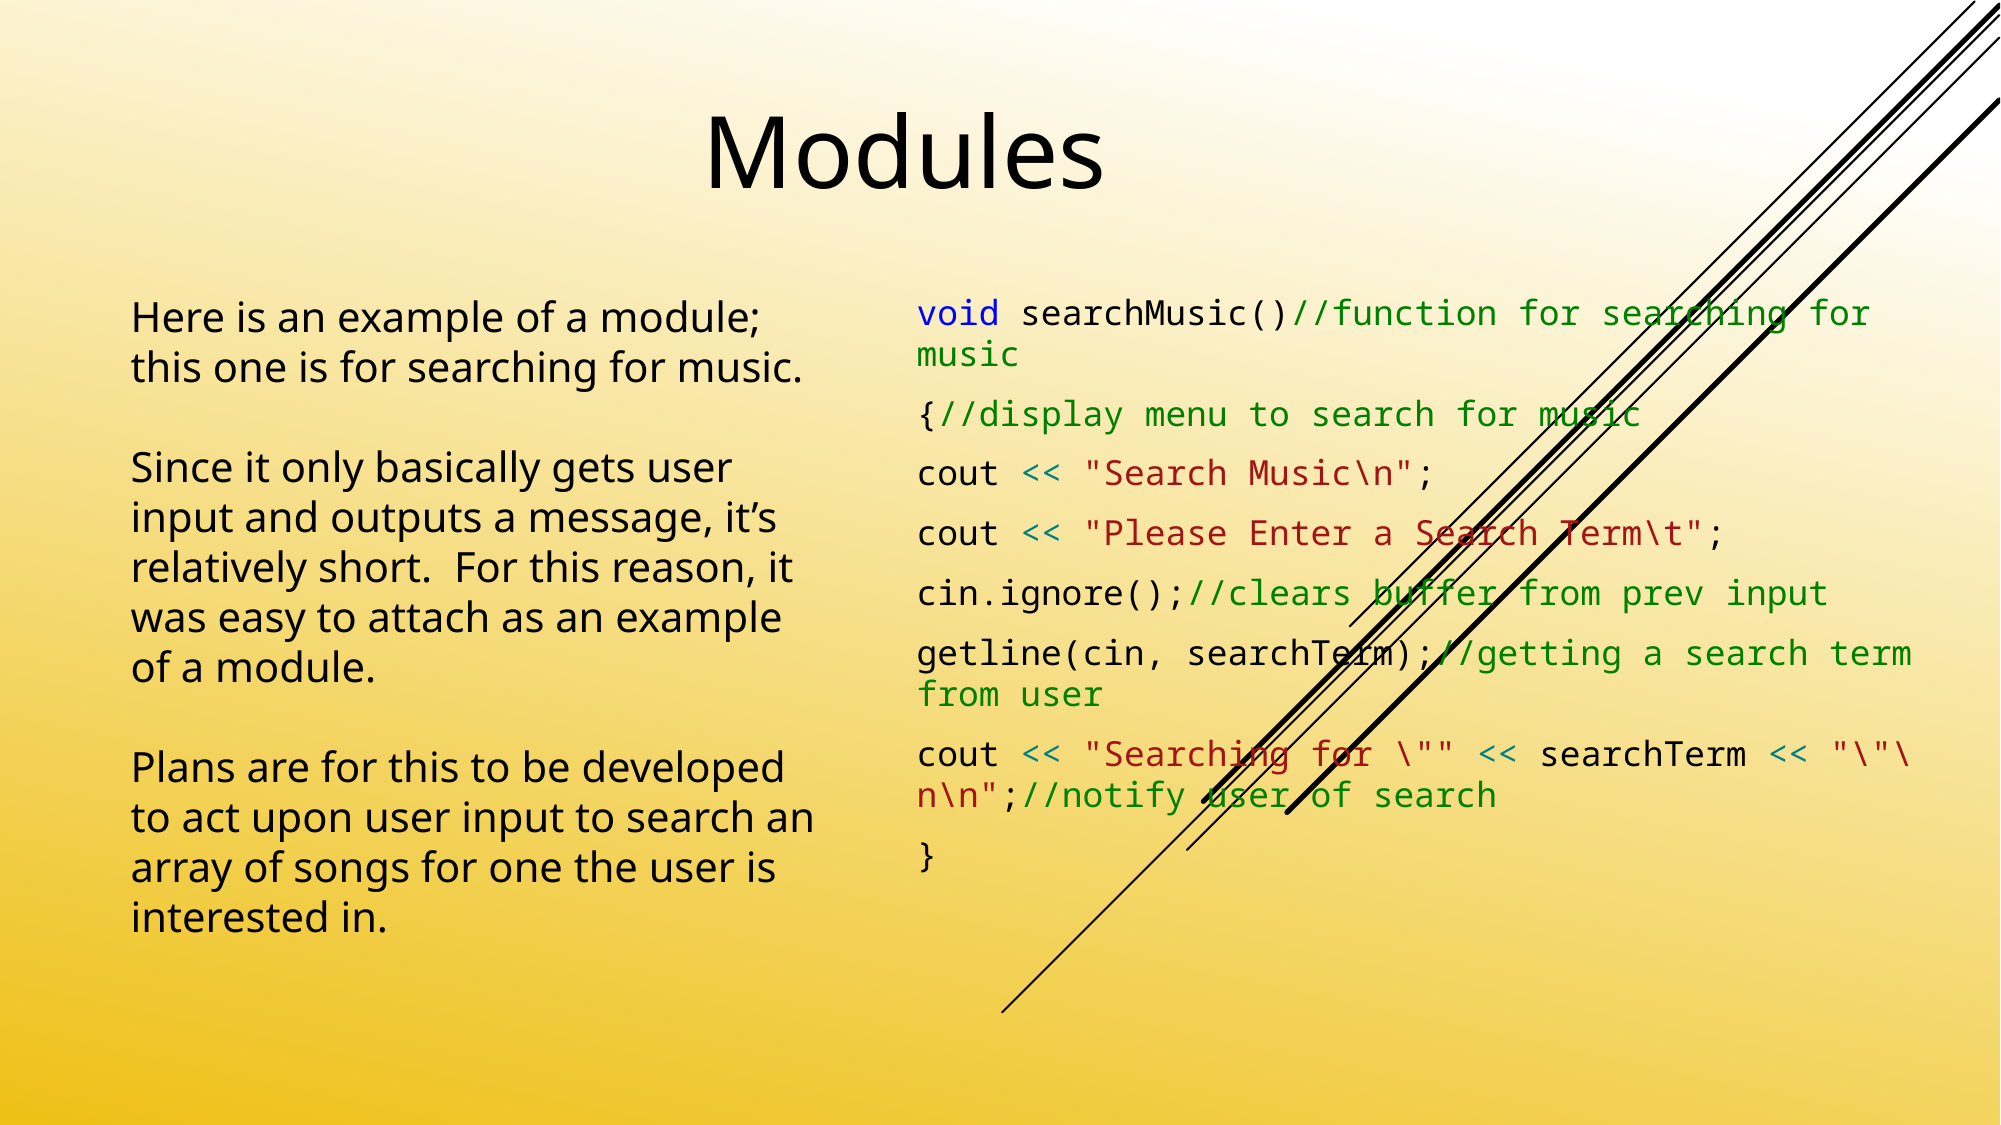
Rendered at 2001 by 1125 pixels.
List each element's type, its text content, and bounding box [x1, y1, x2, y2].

text_box Here is an example of a module; this one is for searching for music. Since it only basically gets user input and outputs a message, it’s relatively short. For this reason, it was easy to attach as an example of a module. Plans are for this to be developed to act upon user input to search an array of songs for one the user is interested in. [115, 283, 843, 949]
title Modules [687, 0, 2000, 216]
subtitle void searchMusic()//function for searching for music {//display menu to search for music cout << "Search Music\n"; cout << "Please Enter a Search Term\t"; cin.ignore();//clears buffer from prev input getline(cin, searchTerm);//getting a search term from user cout << "Searching for \"" << searchTerm << "\"\n\n";//notify user of search } [901, 283, 1958, 885]
